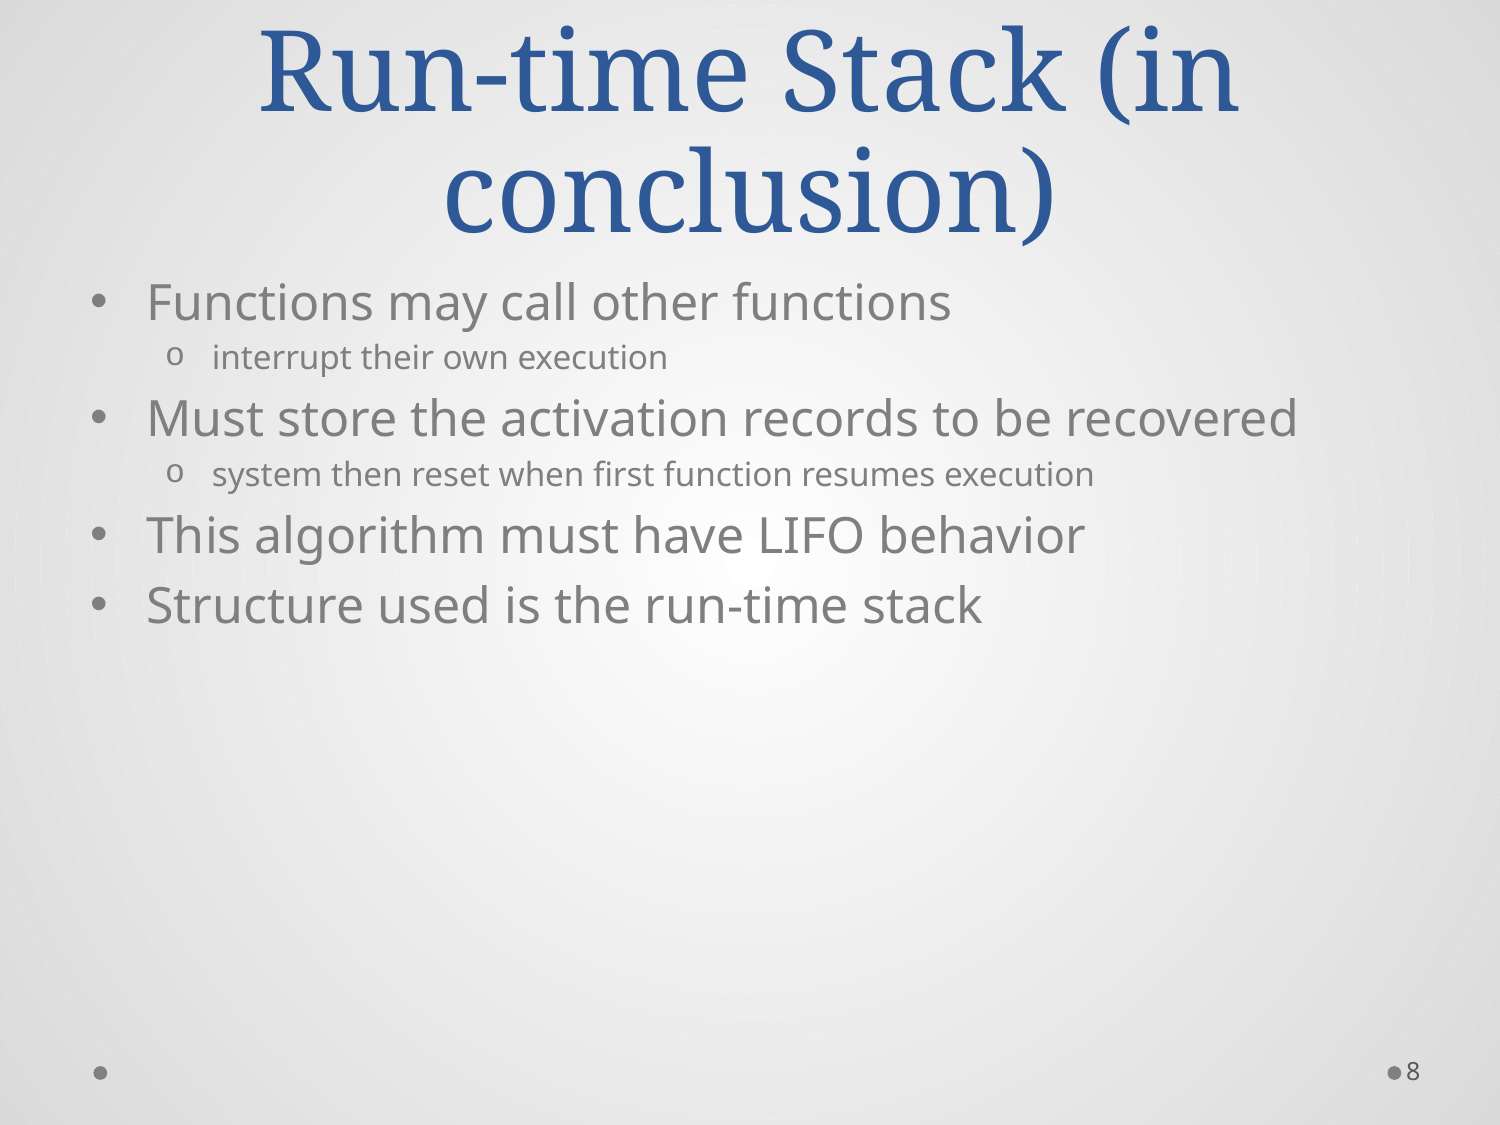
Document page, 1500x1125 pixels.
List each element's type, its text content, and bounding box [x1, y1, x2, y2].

slide_number 8 [1401, 1042, 1494, 1103]
list Functions may call other functions interrupt their own execution Must store the activation records to be recovered system then reset when first function resumes execution This algorithm must have LIFO behavior Structure used is the run-time stack [75, 262, 1425, 1005]
title Run-time Stack (in conclusion) [75, 0, 1425, 262]
